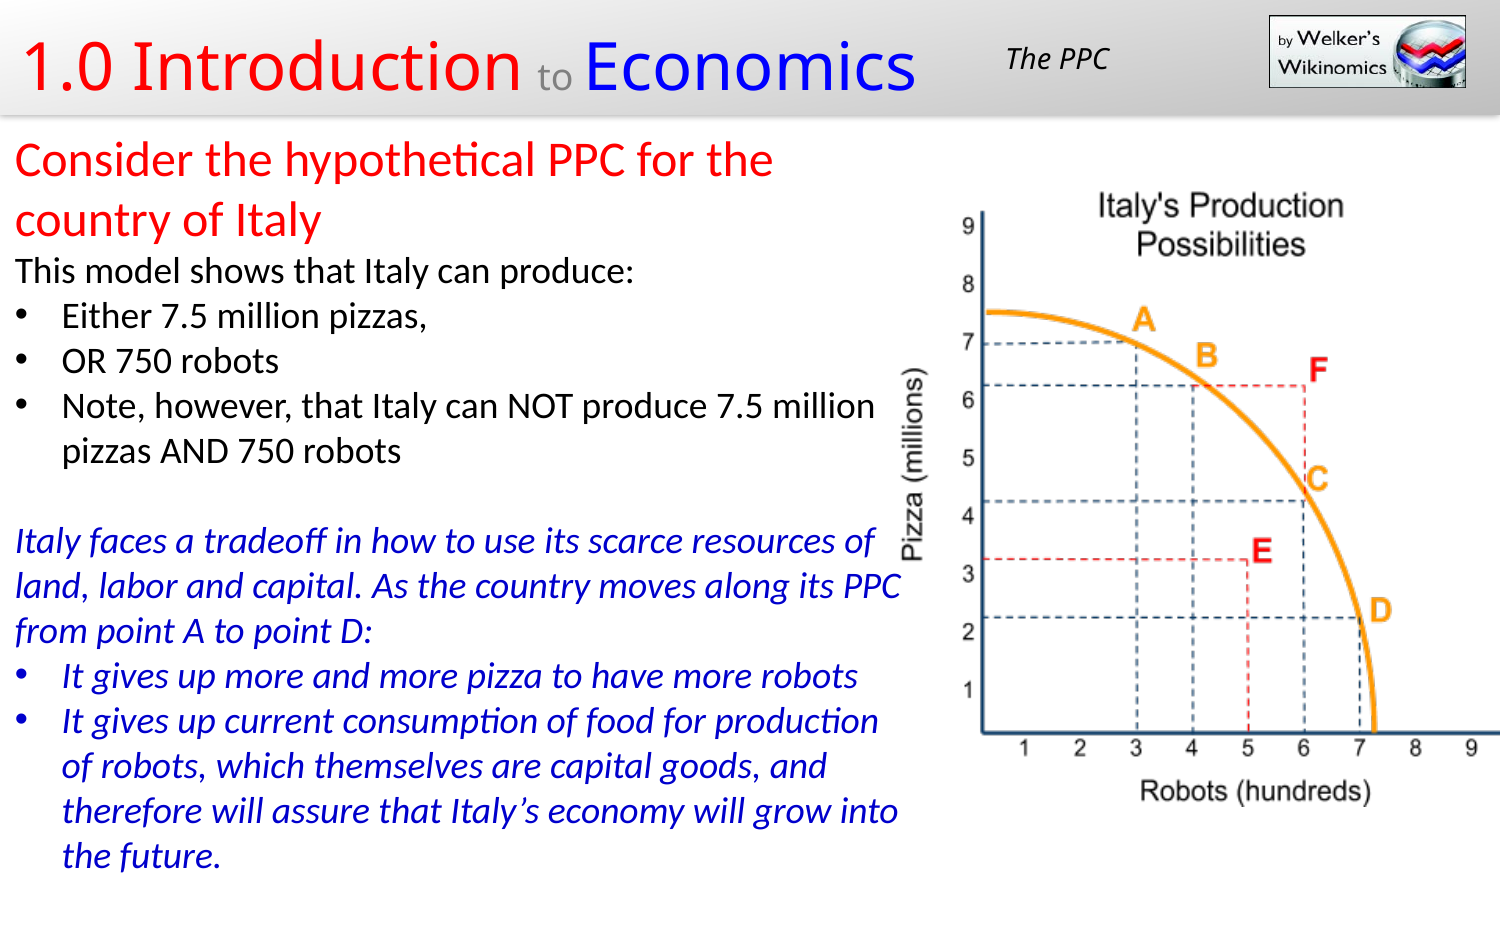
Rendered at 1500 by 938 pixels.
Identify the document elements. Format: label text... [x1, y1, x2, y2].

picture [871, 182, 1500, 807]
text_box Consider the hypothetical PPC for the country of Italy This model shows that Italy can produce: Either 7.5 million pizzas, OR 750 robots Note, however, that Italy can NOT produce 7.5 million pizzas AND 750 robots Italy faces a tradeoff in how to use its scarce resources of land, labor and capital. As the country moves along its PPC from point A to point D: It gives up more and more pizza to have more robots It gives up current consumption of food for production of robots, which themselves are capital goods, and therefore will assure that Italy’s economy will grow into the future. [0, 118, 925, 929]
text_box The PPC [802, 32, 1313, 83]
picture [1269, 15, 1466, 88]
